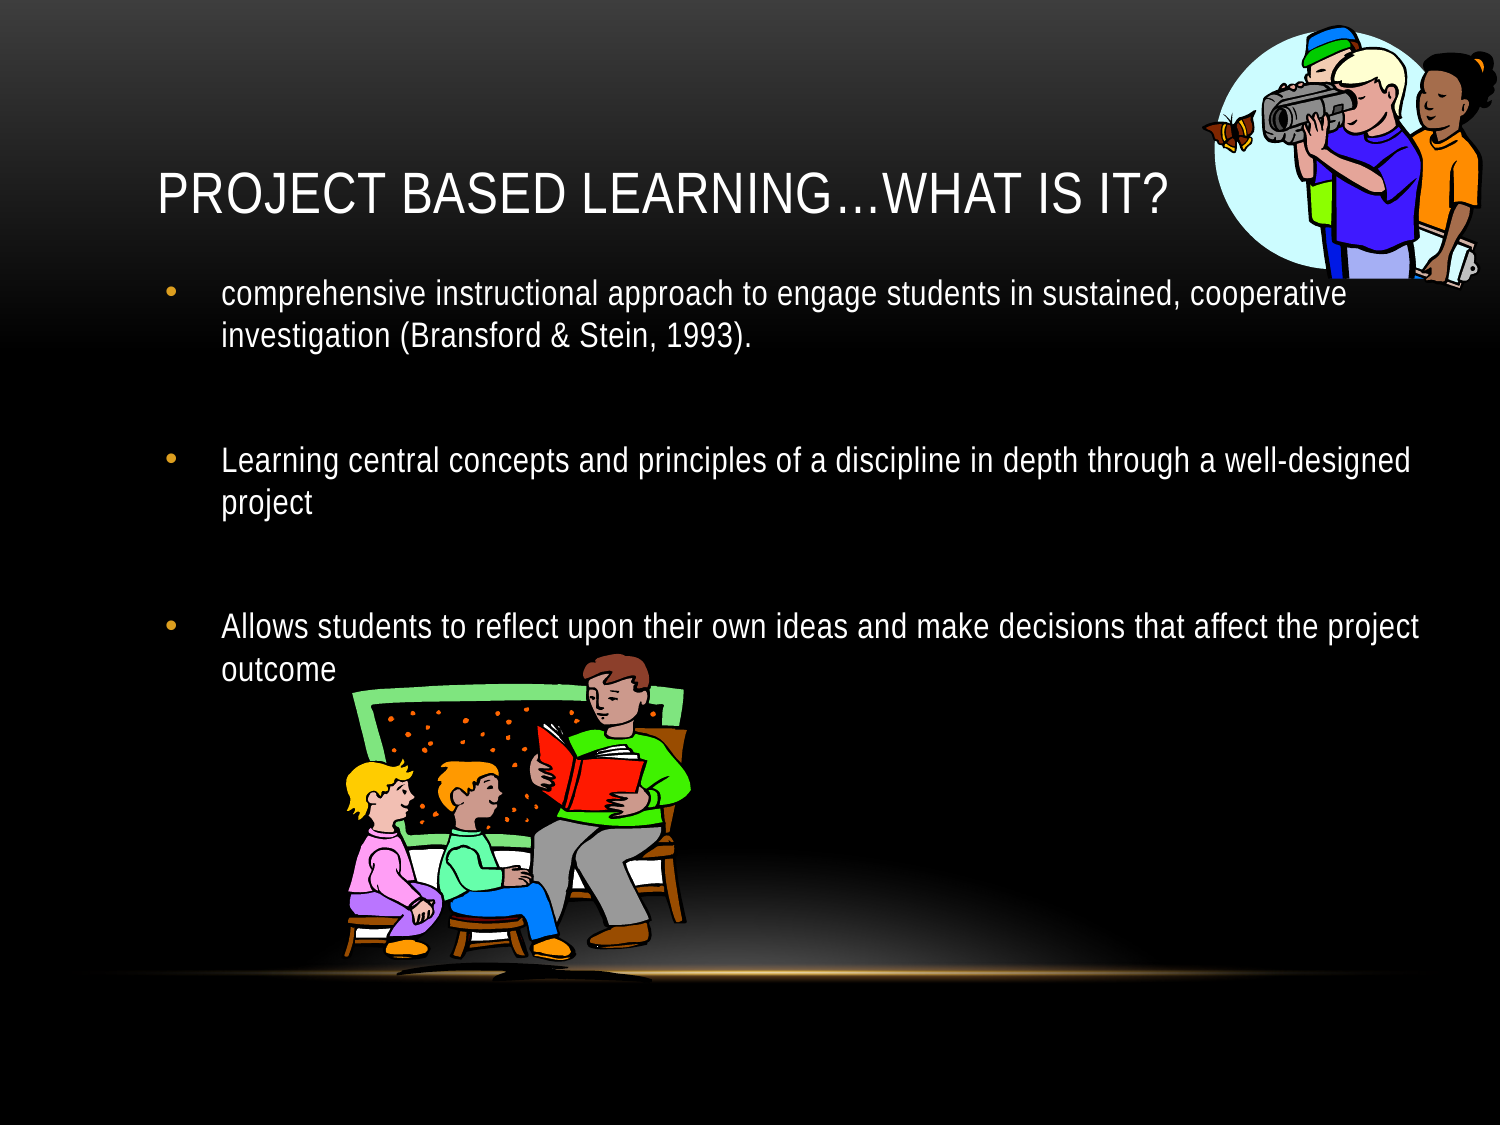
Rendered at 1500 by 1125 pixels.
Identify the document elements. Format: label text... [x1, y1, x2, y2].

title Project Based Learning…What is it? [99, 45, 1195, 233]
list comprehensive instructional approach to engage students in sustained, cooperative investigation (Bransford & Stein, 1993). Learning central concepts and principles of a discipline in depth through a well-designed project Allows students to reflect upon their own ideas and make decisions that affect the project outcome [150, 262, 1450, 938]
picture [0, 0, 1500, 1125]
